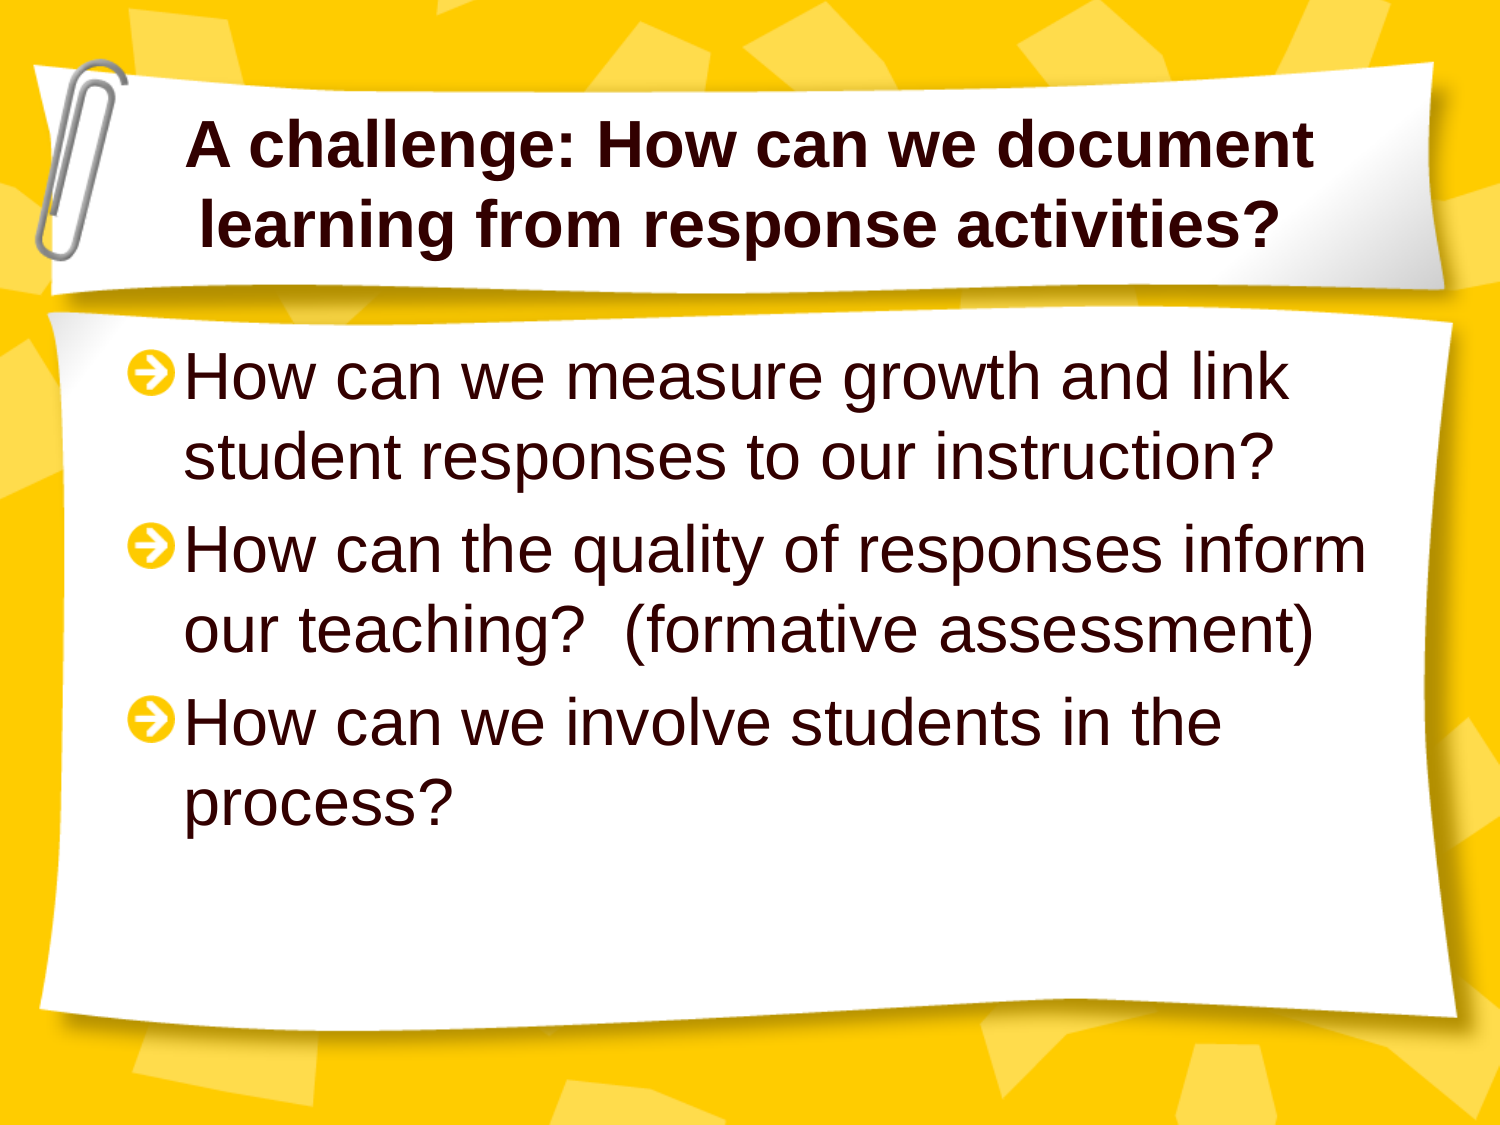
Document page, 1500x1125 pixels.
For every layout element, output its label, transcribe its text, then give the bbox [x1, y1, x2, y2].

title A challenge: How can we document learning from response activities? [112, 87, 1388, 276]
picture [0, 0, 1500, 1125]
list How can we measure growth and link student responses to our instruction? How can the quality of responses inform our teaching? (formative assessment) How can we involve students in the process? [112, 324, 1388, 1001]
